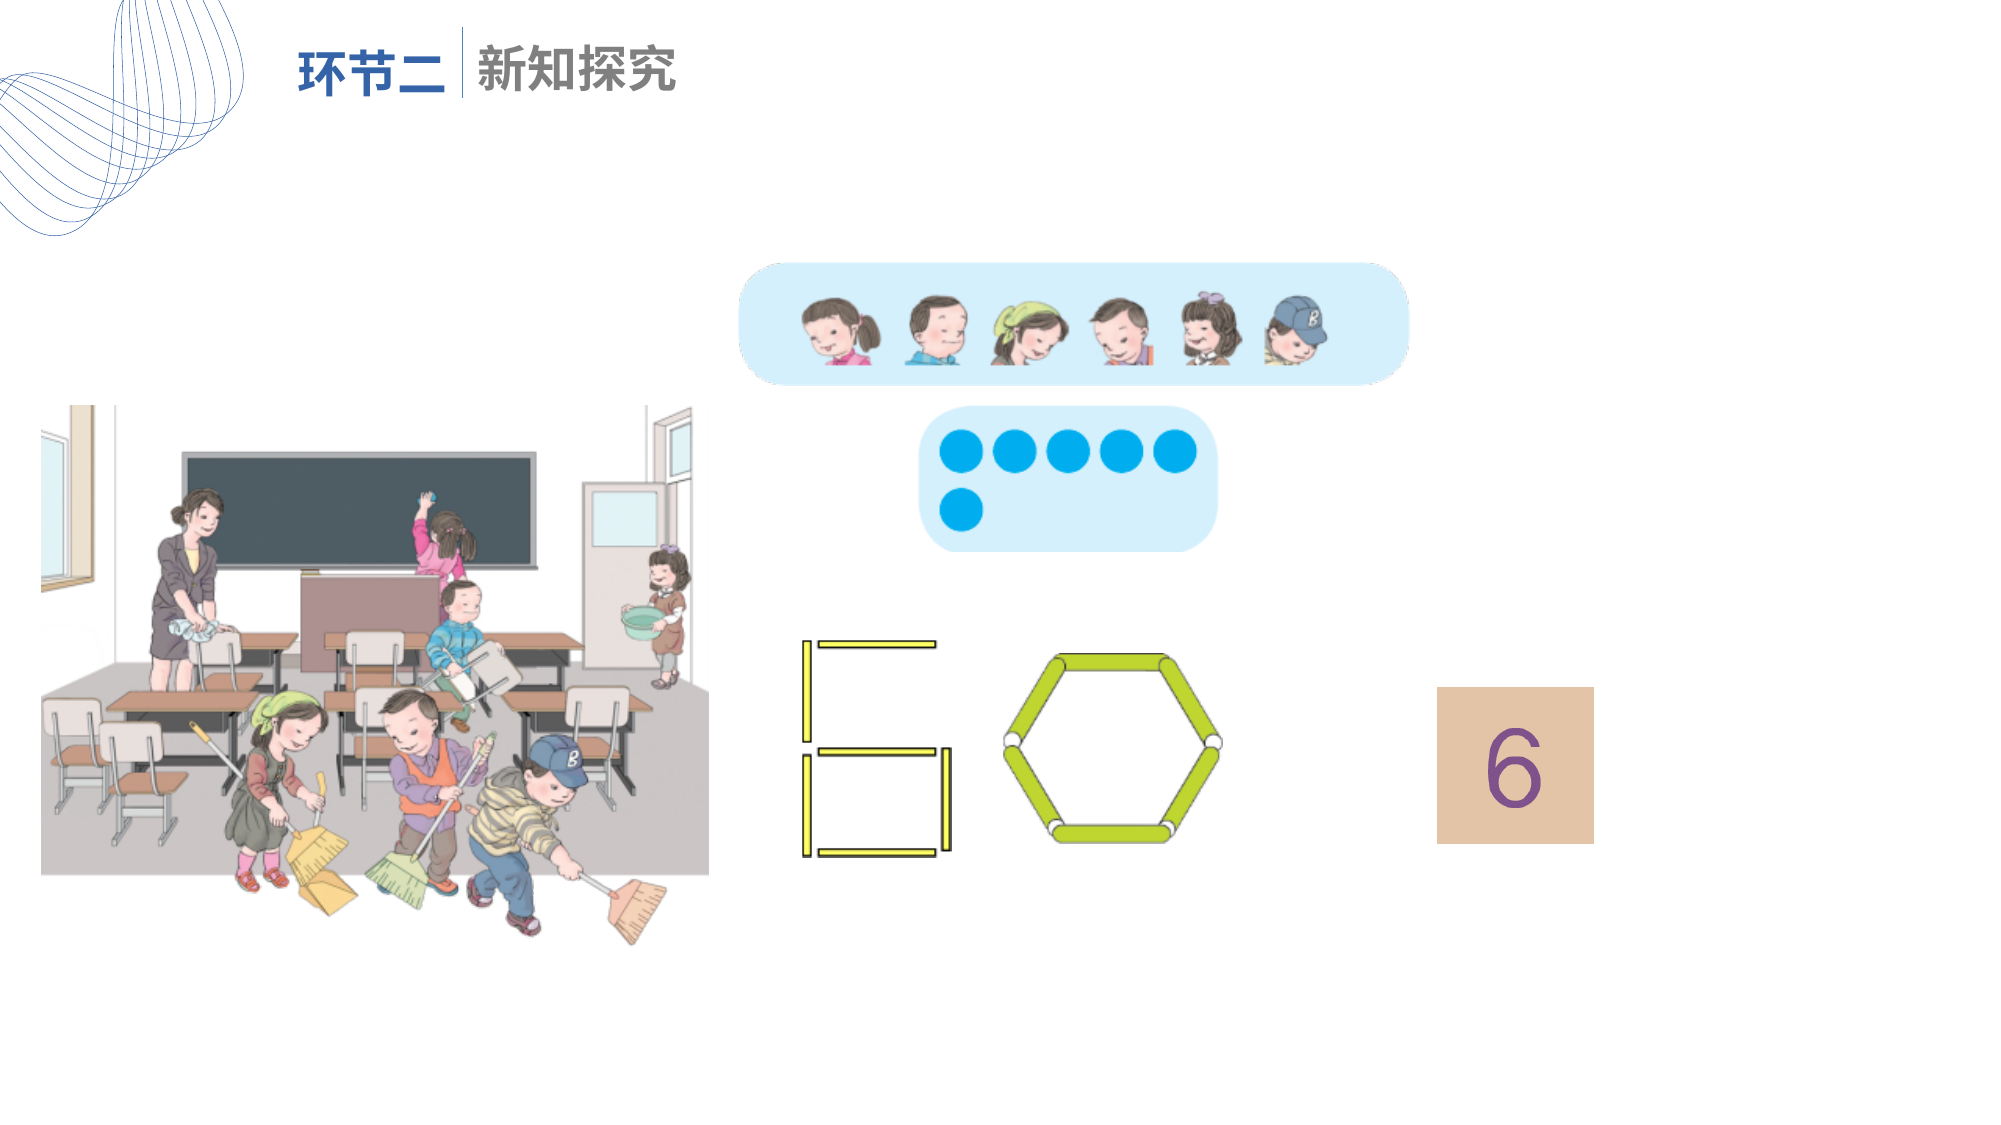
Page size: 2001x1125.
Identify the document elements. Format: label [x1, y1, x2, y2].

picture [1437, 687, 1594, 844]
picture [1002, 653, 1223, 844]
picture [738, 262, 1410, 386]
picture [41, 405, 709, 965]
picture [917, 397, 1223, 552]
picture [801, 639, 952, 858]
